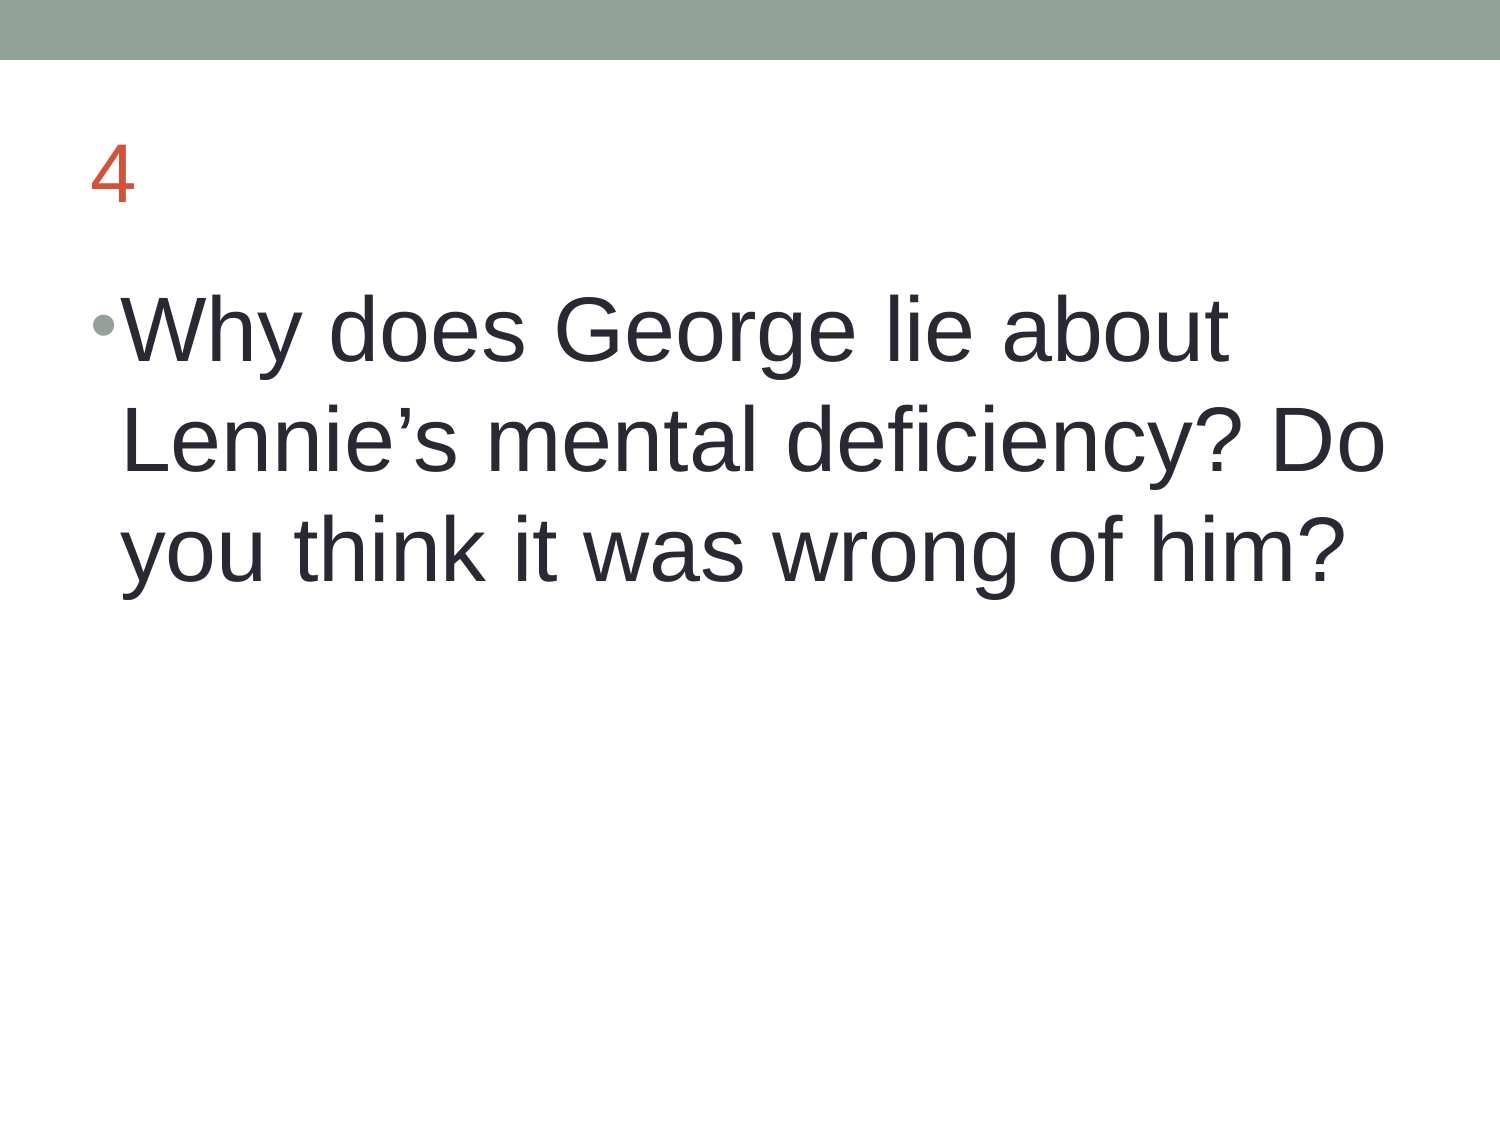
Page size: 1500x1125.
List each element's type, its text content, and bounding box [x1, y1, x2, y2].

title 4 [75, 87, 1425, 250]
list Why does George lie about Lennie’s mental deficiency? Do you think it was wrong of him? [75, 262, 1425, 1063]
